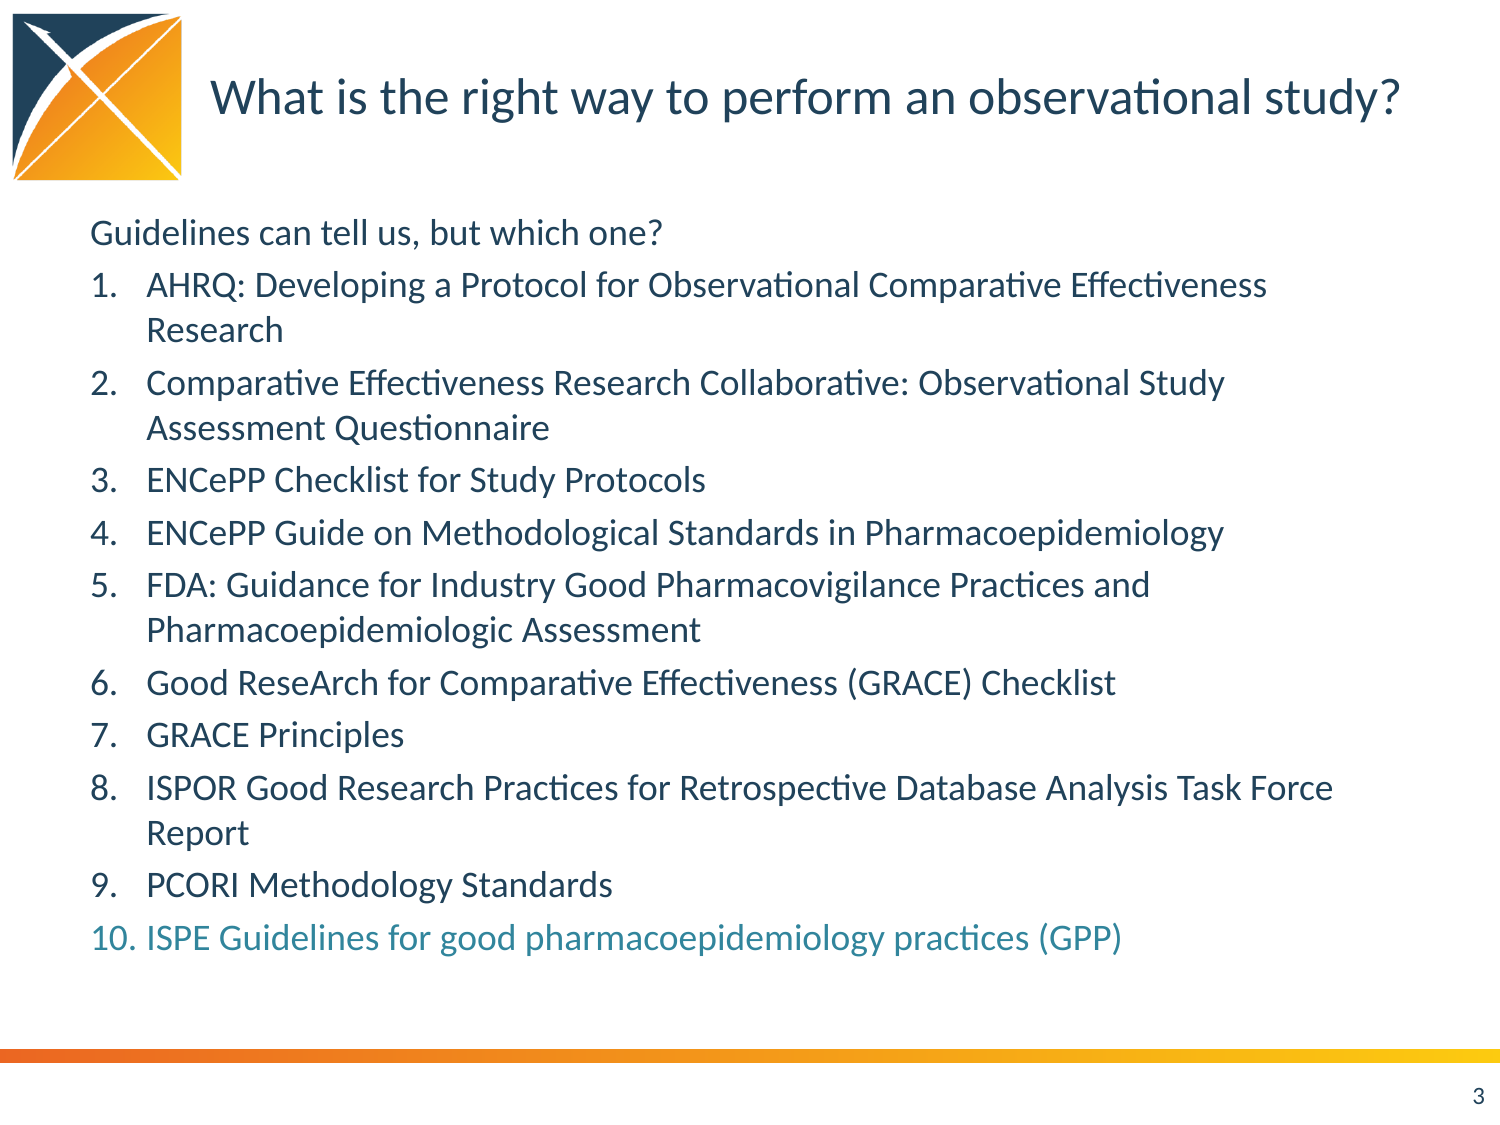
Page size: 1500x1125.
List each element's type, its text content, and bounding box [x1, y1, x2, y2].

slide_number 3 [1149, 1065, 1500, 1125]
list Guidelines can tell us, but which one? AHRQ: Developing a Protocol for Observational Comparative Effectiveness Research Comparative Effectiveness Research Collaborative: Observational Study Assessment Questionnaire ENCePP Checklist for Study Protocols ENCePP Guide on Methodological Standards in Pharmacoepidemiology FDA: Guidance for Industry Good Pharmacovigilance Practices and Pharmacoepidemiologic Assessment Good ReseArch for Comparative Effectiveness (GRACE) Checklist GRACE Principles ISPOR Good Research Practices for Retrospective Database Analysis Task Force Report PCORI Methodology Standards ISPE Guidelines for good pharmacoepidemiology practices (GPP) [75, 200, 1425, 1005]
title What is the right way to perform an observational study? [187, 24, 1425, 163]
picture [0, 0, 206, 200]
